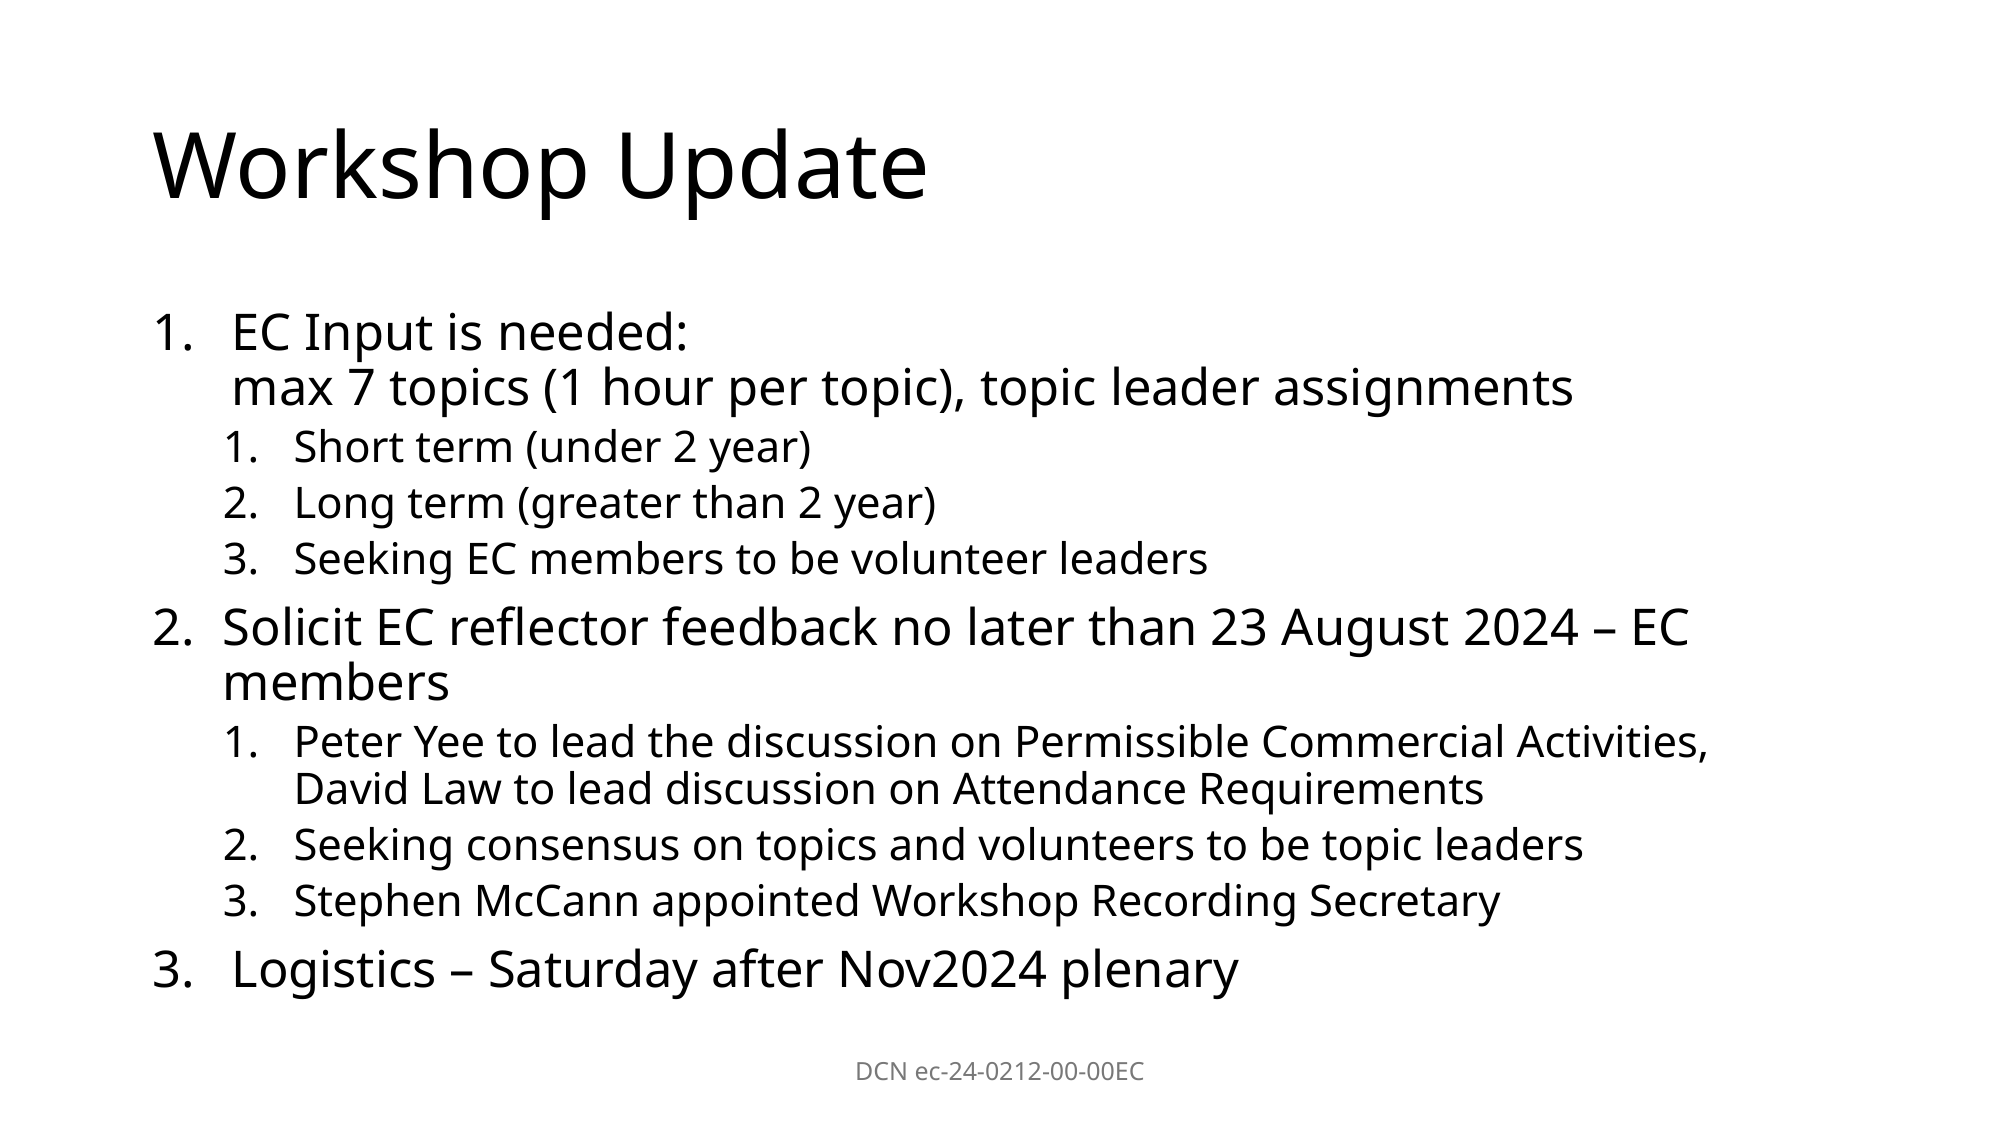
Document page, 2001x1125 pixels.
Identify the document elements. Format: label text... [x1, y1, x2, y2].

title Workshop Update [137, 59, 1863, 278]
footer DCN ec-24-0212-00-00EC [662, 1042, 1338, 1103]
list EC Input is needed: max 7 topics (1 hour per topic), topic leader assignments Short term (under 2 year) Long term (greater than 2 year) Seeking EC members to be volunteer leaders Solicit EC reflector feedback no later than 23 August 2024 – EC members Peter Yee to lead the discussion on Permissible Commercial Activities, David Law to lead discussion on Attendance Requirements Seeking consensus on topics and volunteers to be topic leaders Stephen McCann appointed Workshop Recording Secretary Logistics – Saturday after Nov2024 plenary [137, 299, 1863, 1014]
